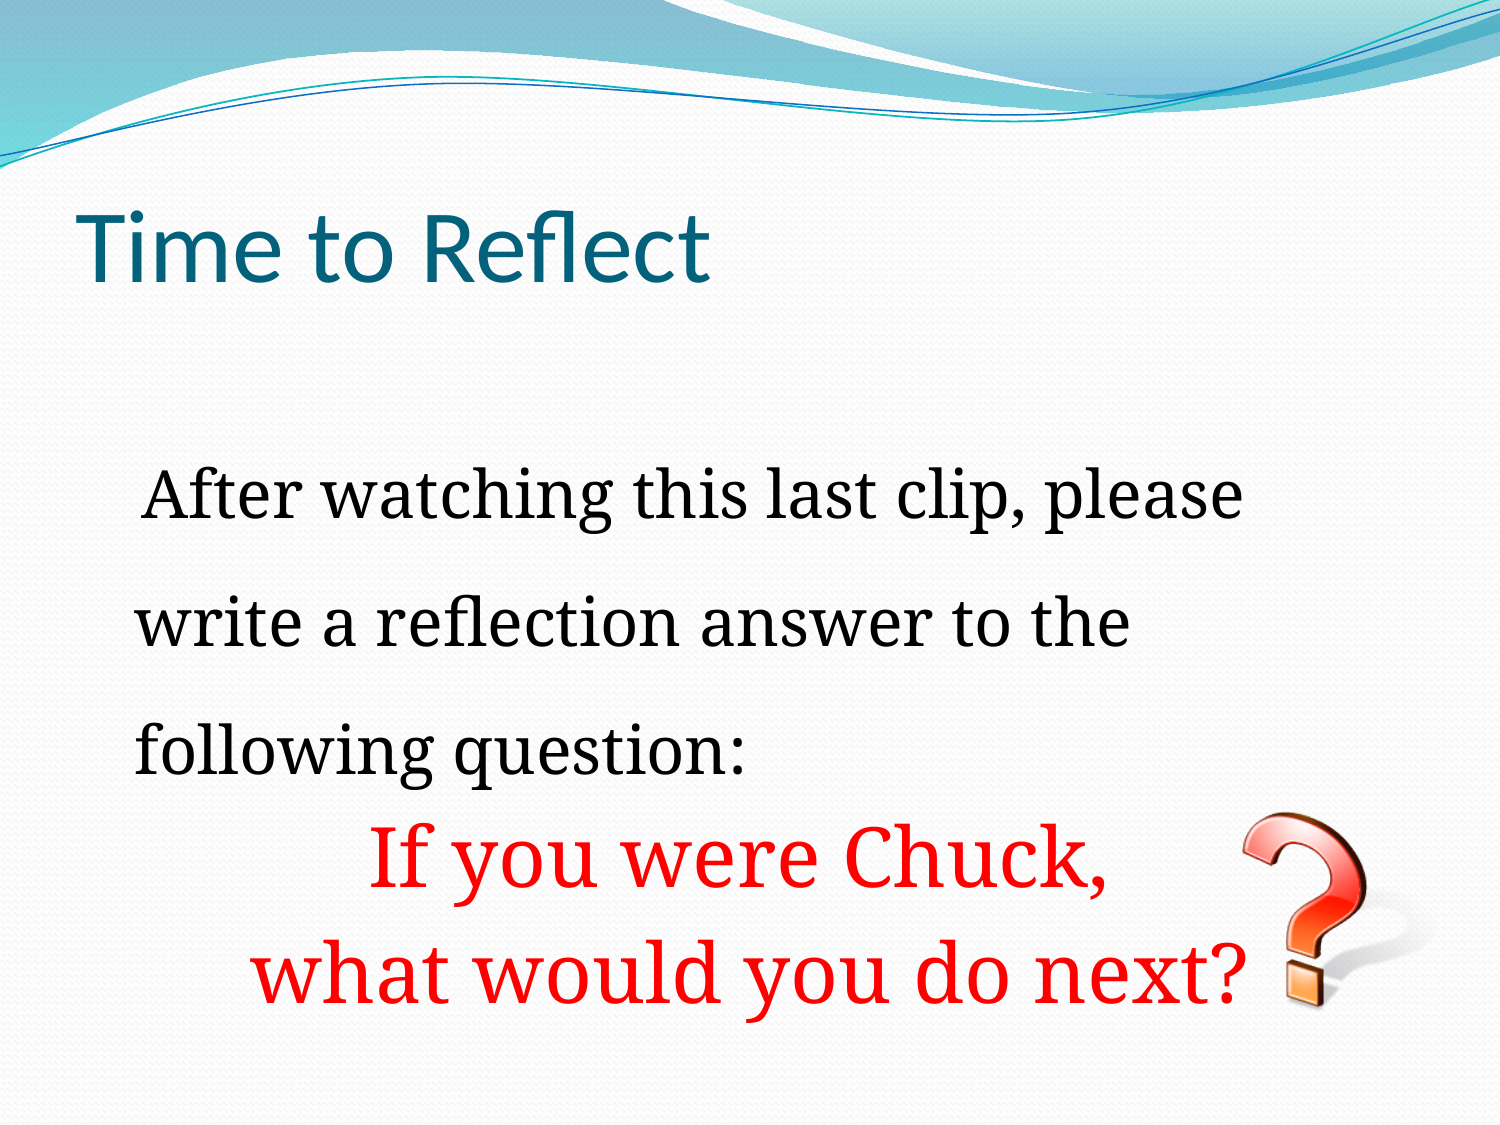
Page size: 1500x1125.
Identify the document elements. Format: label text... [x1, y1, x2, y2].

title Time to Reflect [75, 115, 1425, 303]
picture [1212, 799, 1438, 1026]
list After watching this last clip, please write a reflection answer to the following question: If you were Chuck, what would you do next? [75, 317, 1425, 1038]
